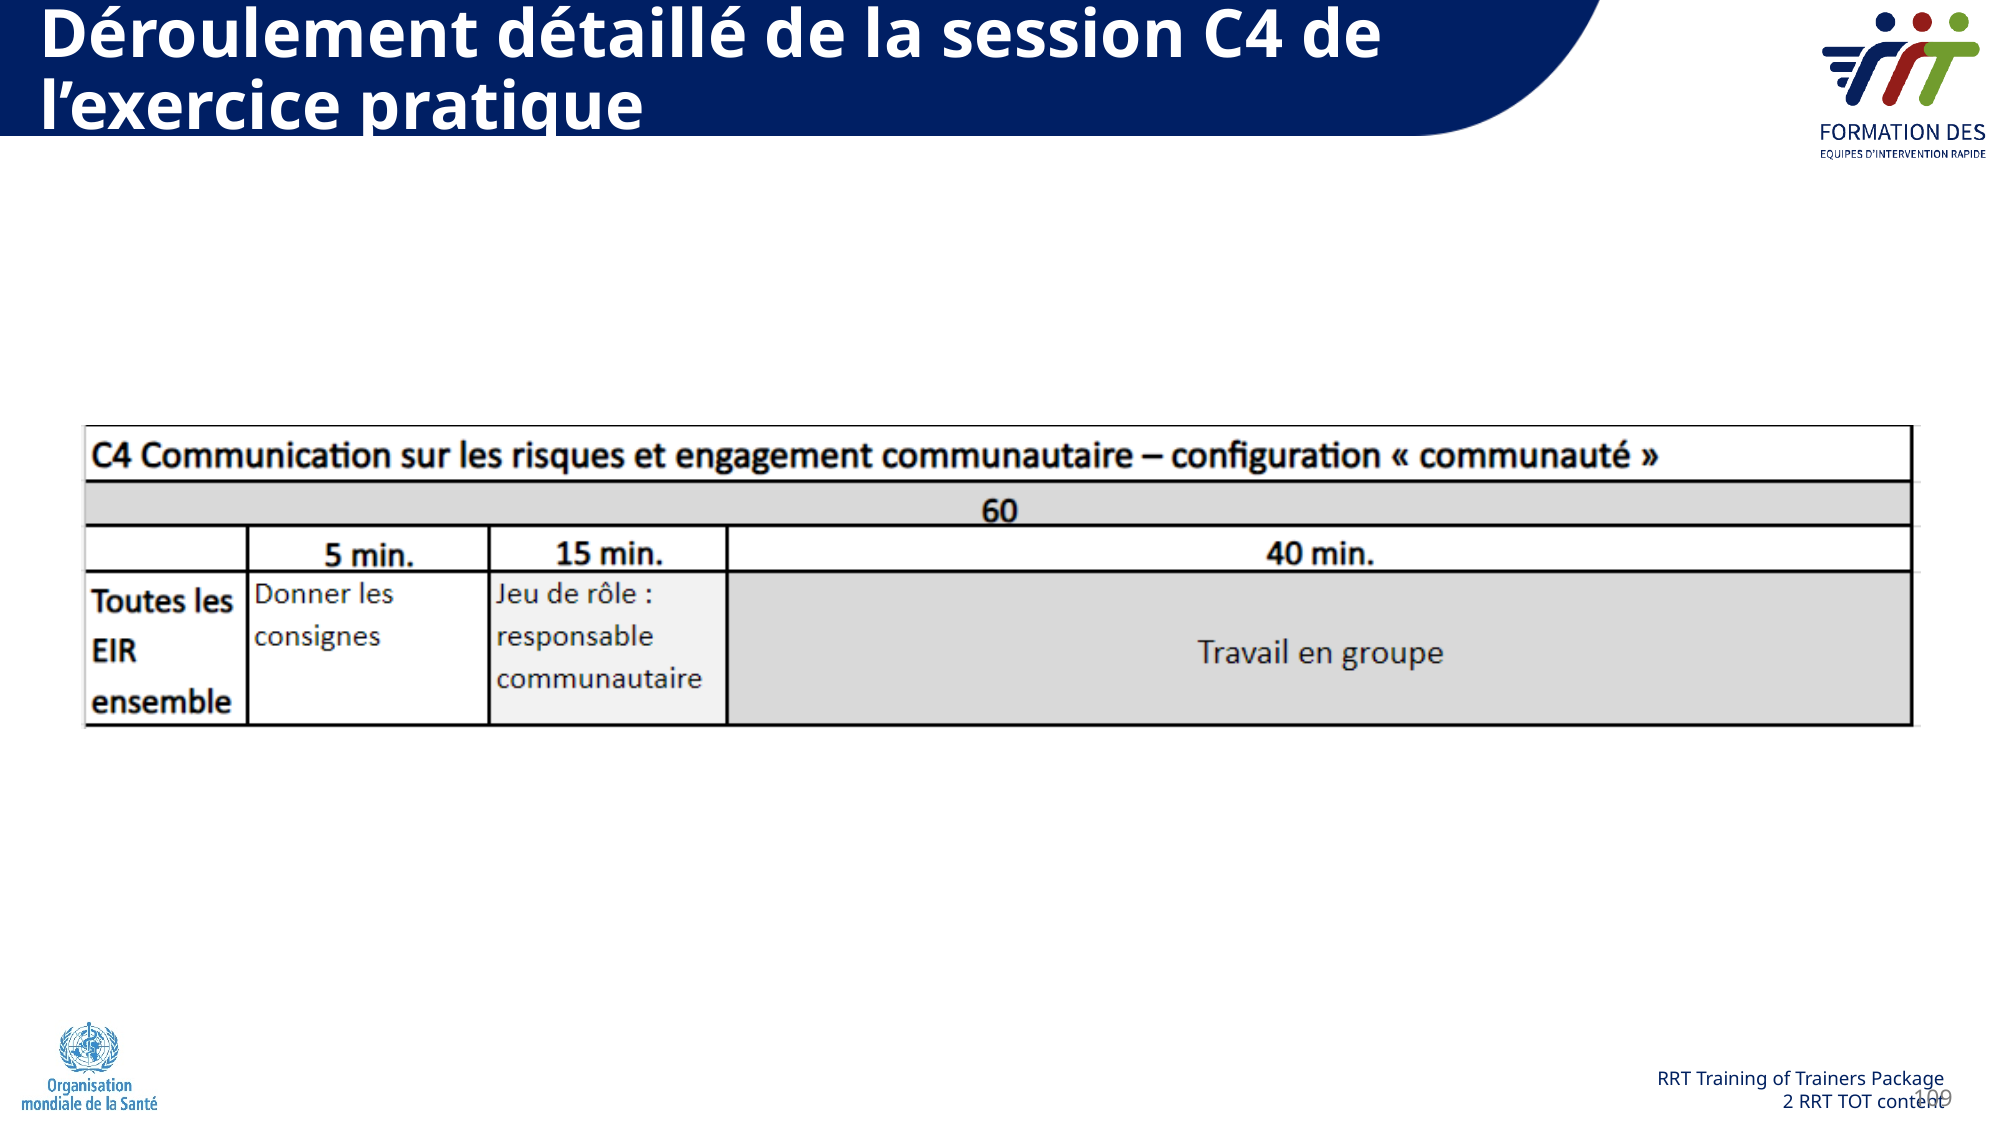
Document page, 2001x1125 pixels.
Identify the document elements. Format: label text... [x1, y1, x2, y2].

picture [1820, 11, 1986, 160]
picture [0, 0, 1623, 136]
picture [81, 425, 1921, 730]
picture [20, 1020, 158, 1111]
title Déroulement détaillé de la session C4 de l’exercice pratique [31, 18, 1538, 126]
